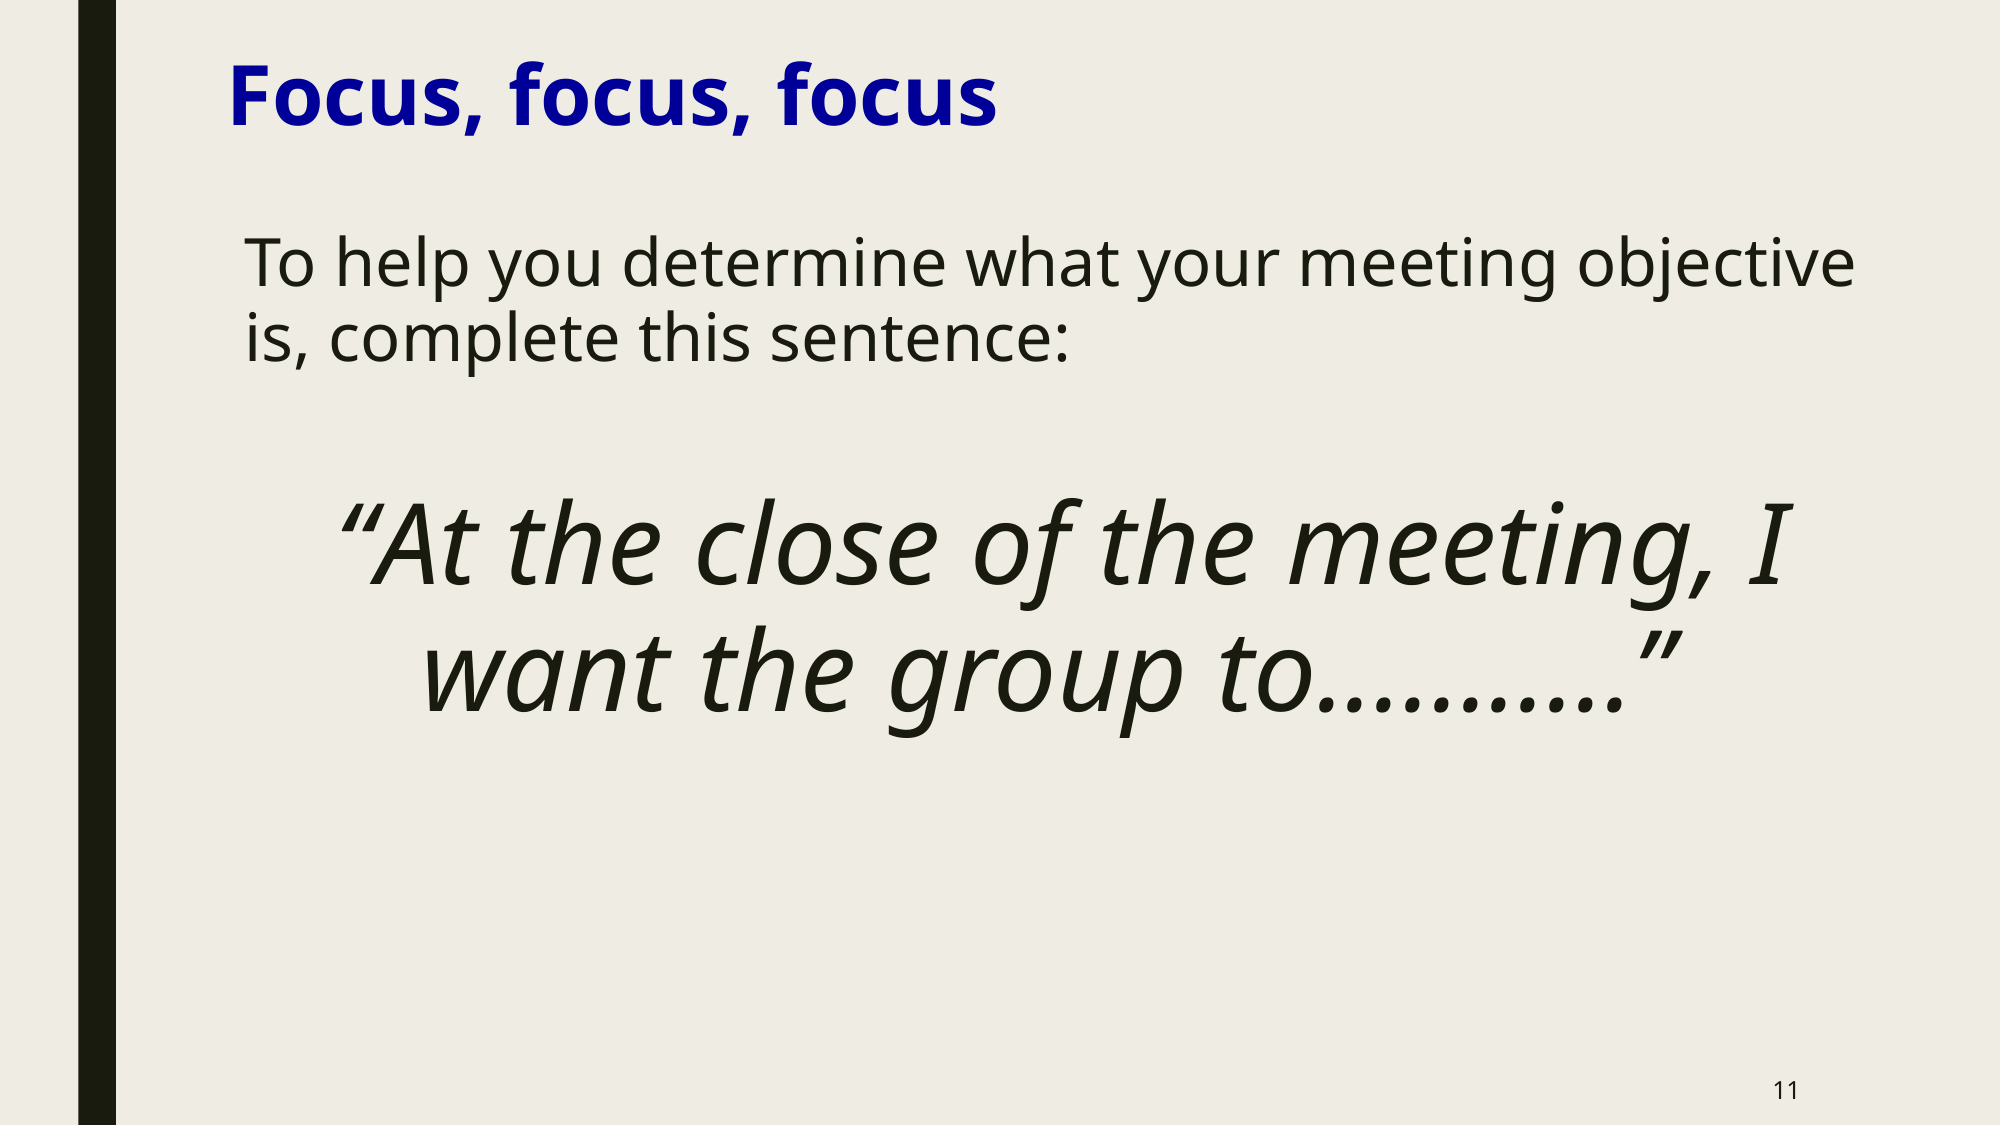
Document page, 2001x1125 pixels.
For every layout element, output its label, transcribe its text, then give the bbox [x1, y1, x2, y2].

slide_number 11 [1553, 1059, 1816, 1125]
text_box Focus, focus, focus [211, 46, 1816, 219]
text_box To help you determine what your meeting objective is, complete this sentence: “At the close of the meeting, I want the group to...........” [229, 219, 1896, 1059]
